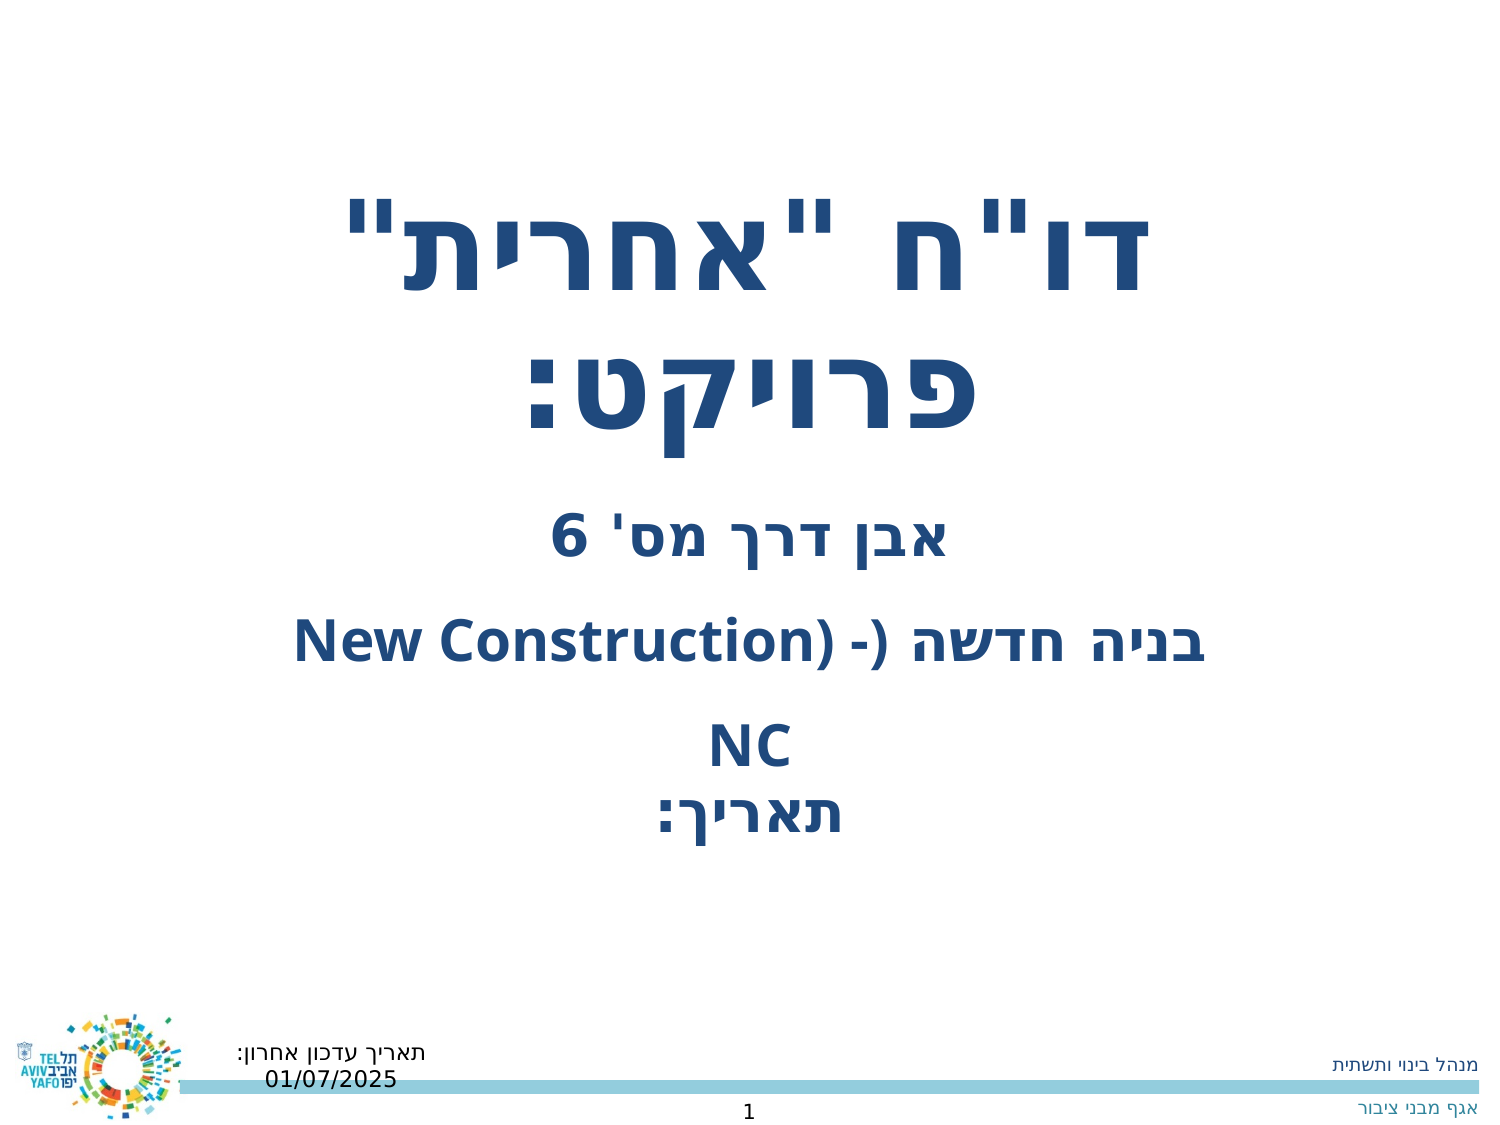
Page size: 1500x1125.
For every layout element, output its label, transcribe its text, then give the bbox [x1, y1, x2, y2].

picture [15, 1012, 188, 1121]
text_box תאריך: [579, 756, 921, 861]
text_box אבן דרך מס' 6 בניה חדשה New Construction) -) NC [272, 568, 1228, 673]
text_box דו"ח "אחרית" [159, 184, 1290, 296]
text_box תאריך עדכון אחרון: 01/07/2025 [177, 1048, 485, 1108]
text_box פרויקט: [339, 326, 1161, 431]
